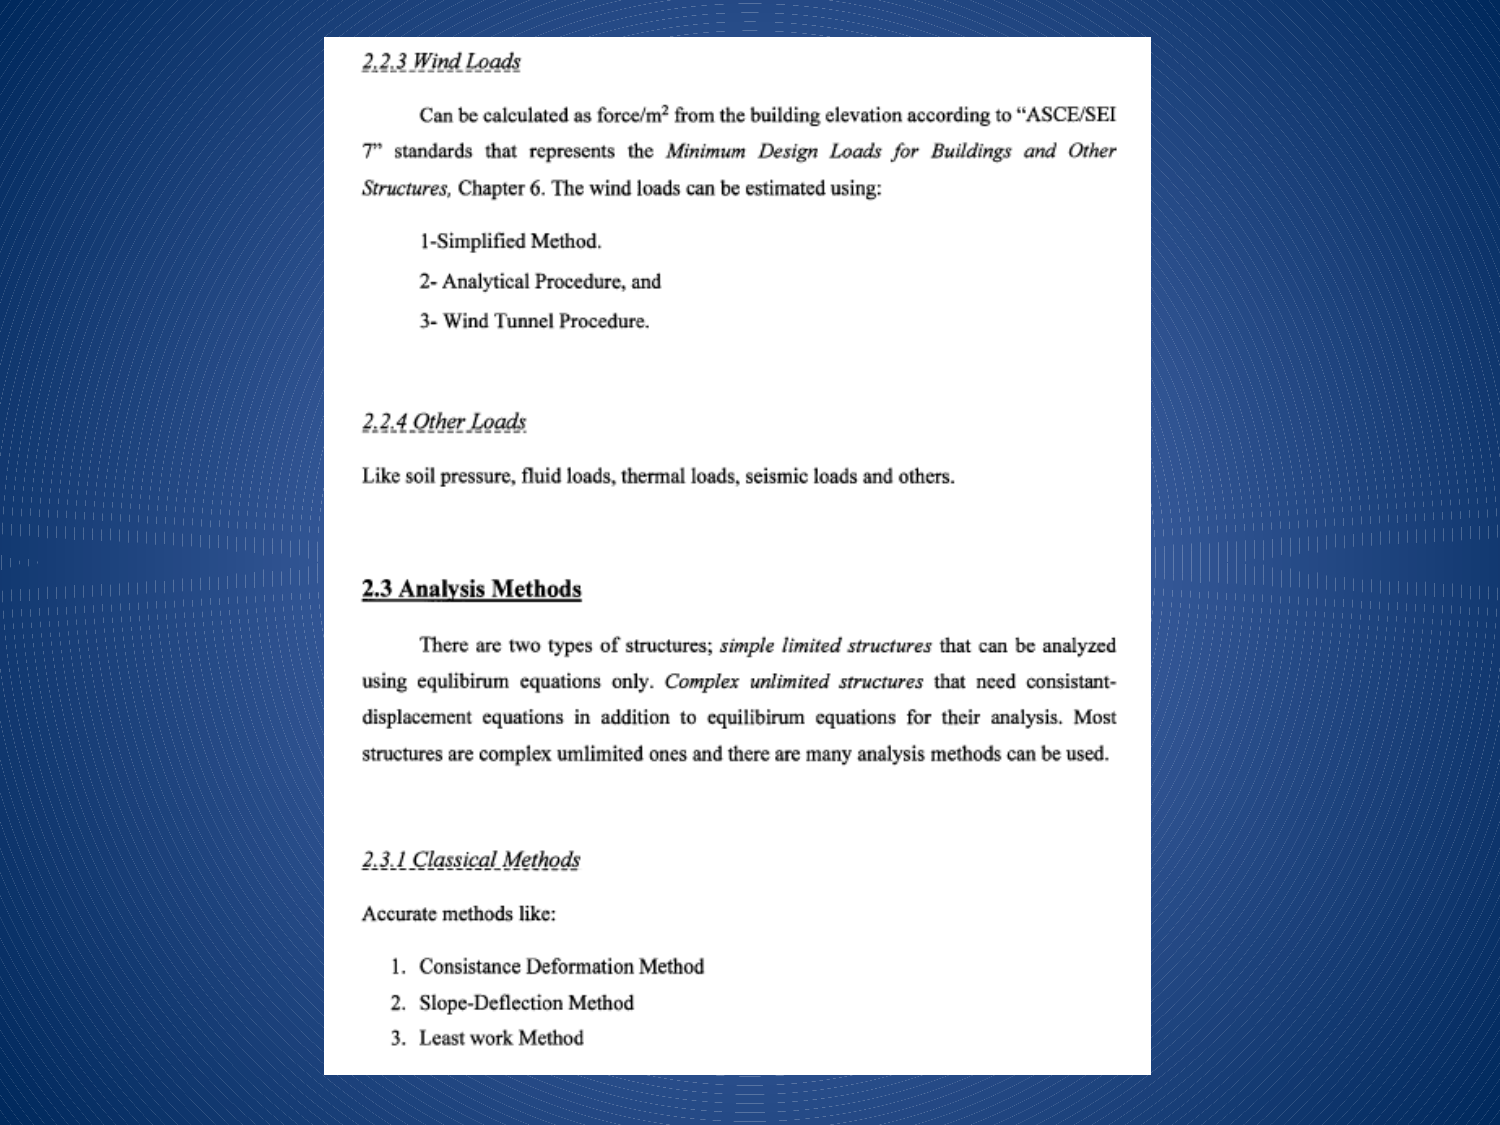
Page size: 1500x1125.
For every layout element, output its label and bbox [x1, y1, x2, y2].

picture [324, 37, 1151, 1075]
